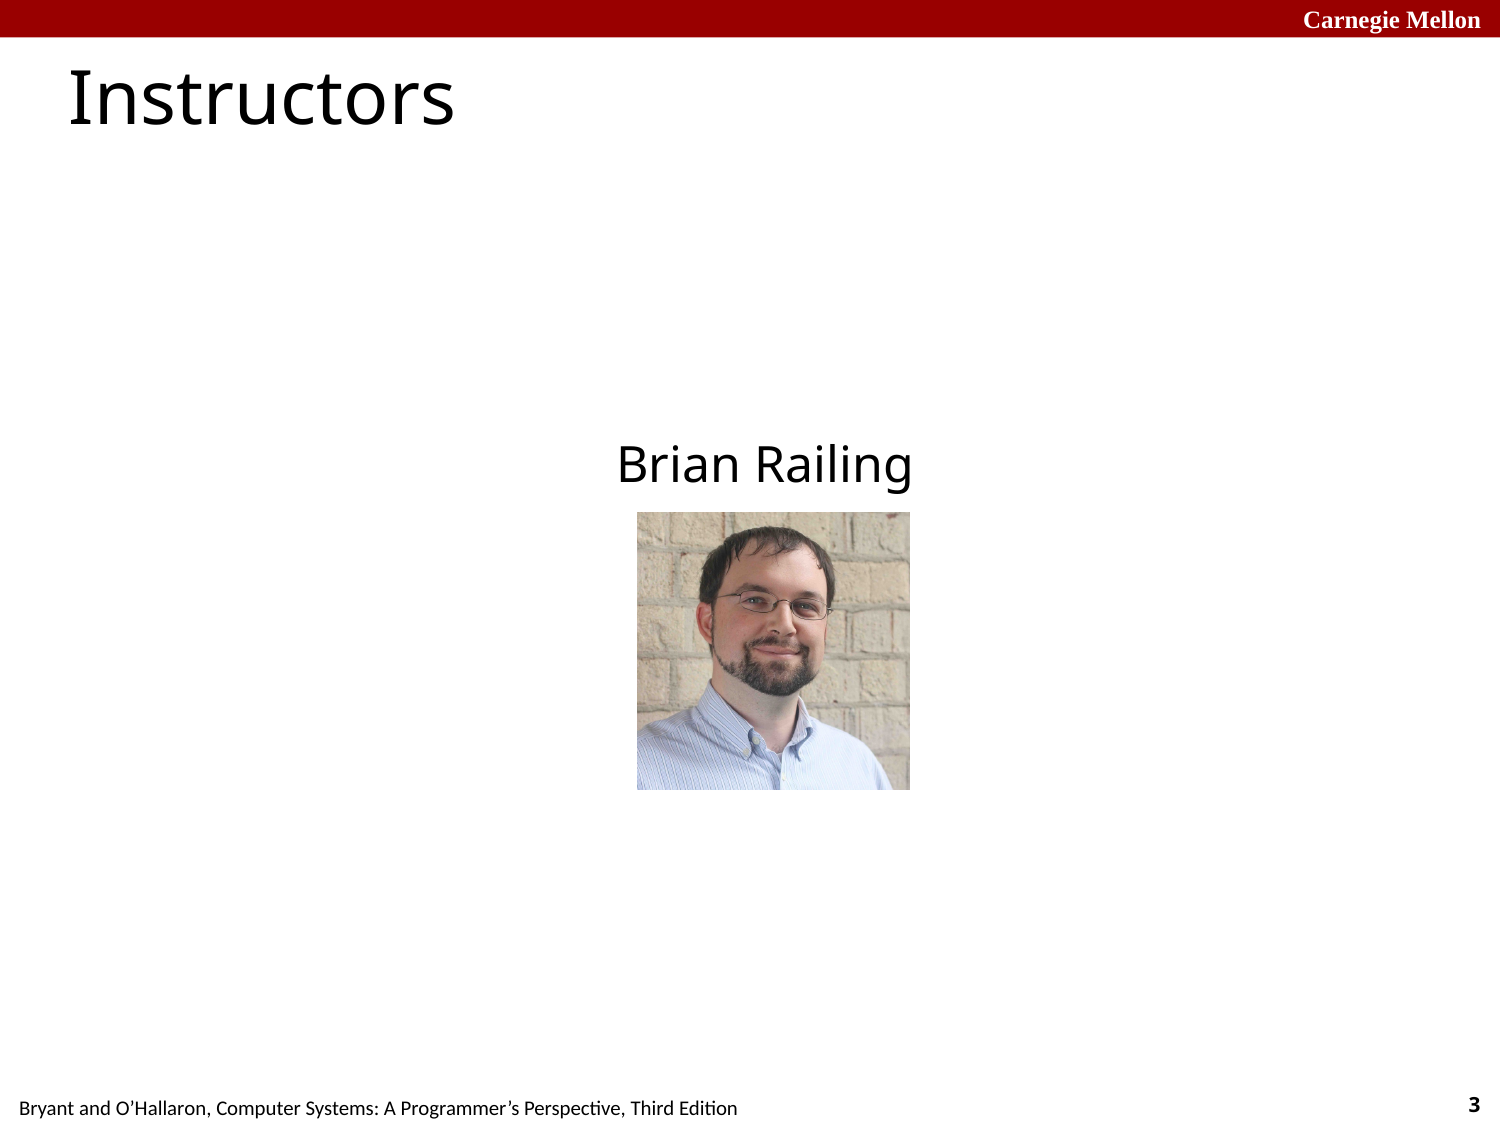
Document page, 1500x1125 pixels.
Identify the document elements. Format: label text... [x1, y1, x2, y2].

text_box Carnegie Mellon [1147, 37, 1365, 41]
text_box Brian Railing [565, 425, 965, 500]
picture [637, 512, 911, 791]
title Instructors [62, 41, 1438, 149]
